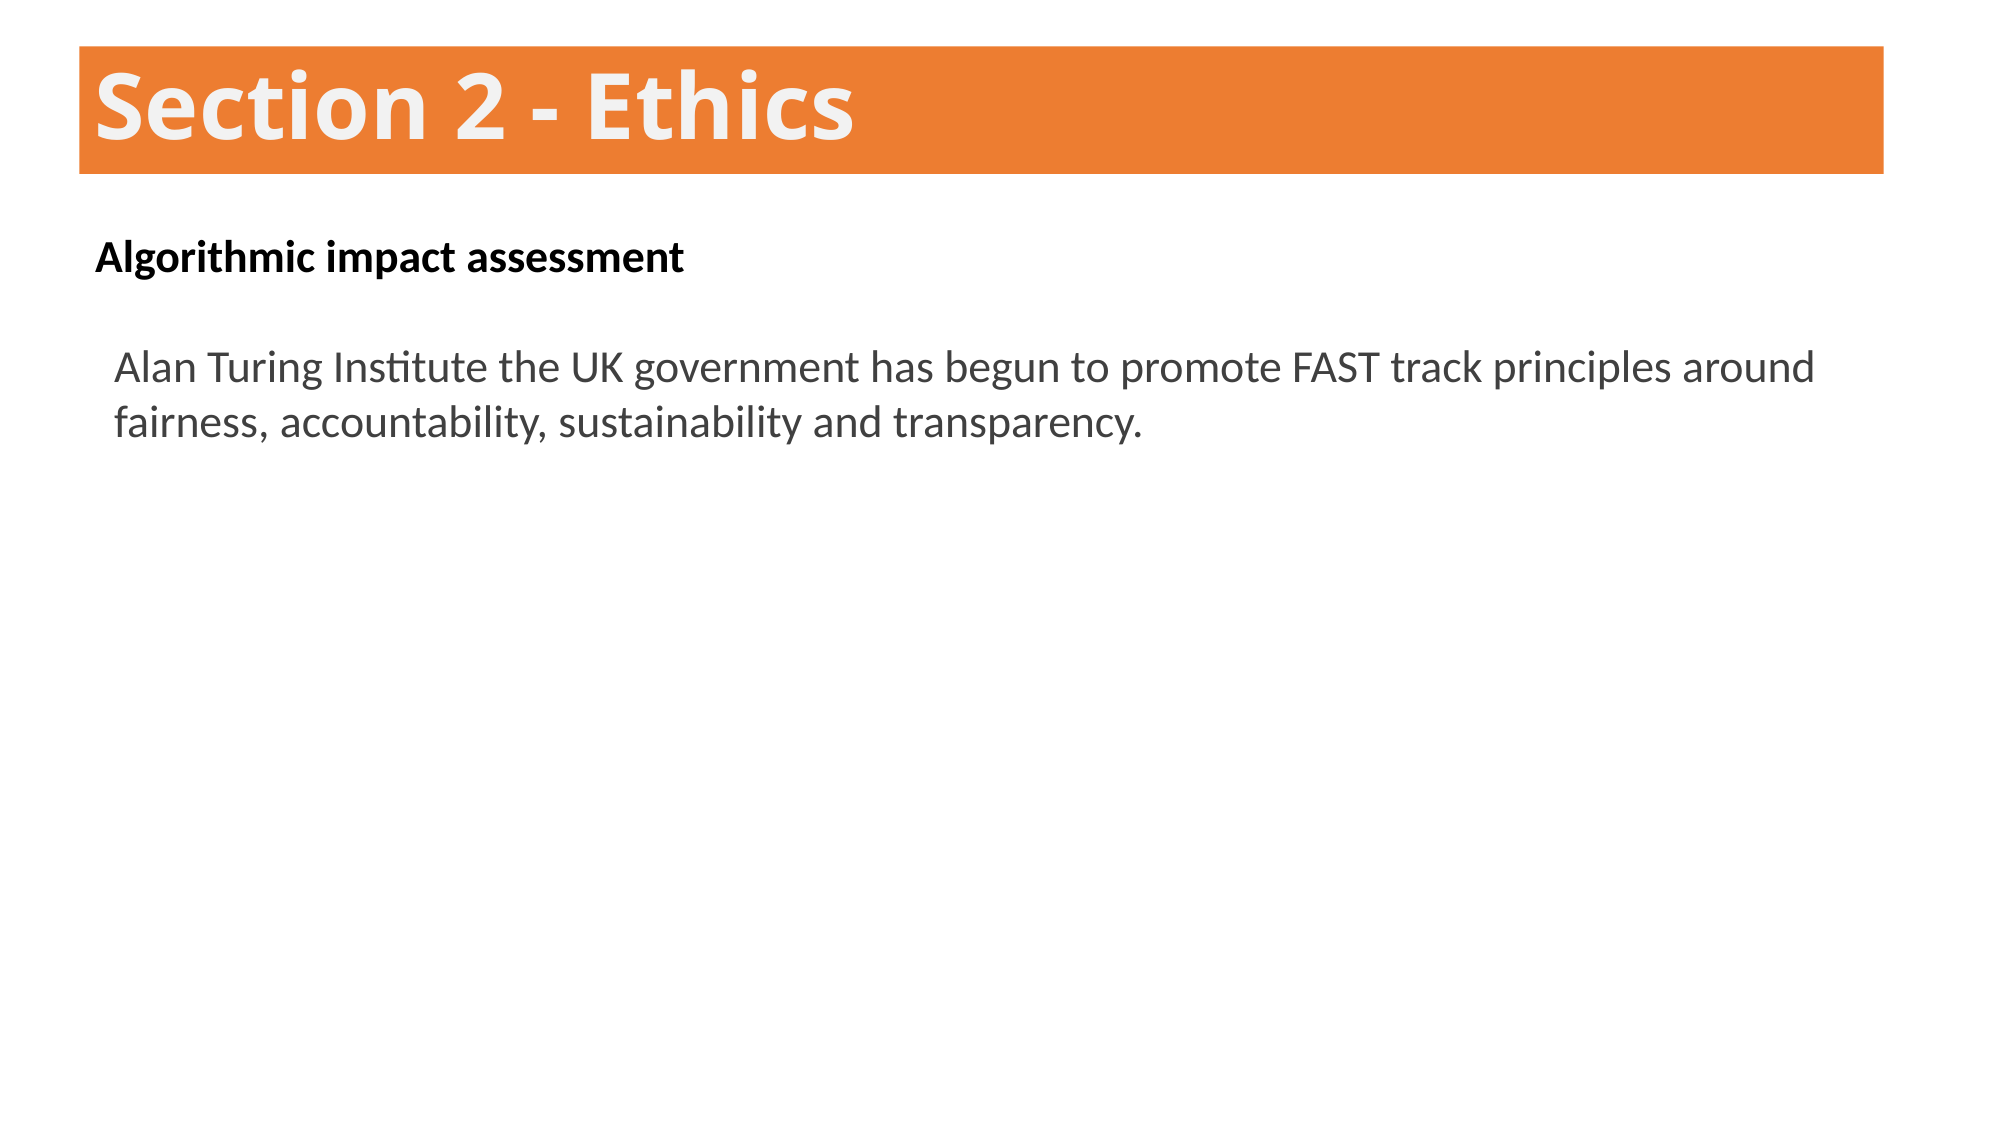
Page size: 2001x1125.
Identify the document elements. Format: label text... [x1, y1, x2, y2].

text_box Algorithmic impact assessment [80, 218, 866, 289]
text_box Section 2 - Ethics [79, 46, 1884, 174]
text_box Alan Turing Institute the UK government has begun to promote FAST track principles around fairness, accountability, sustainability and transparency. [99, 329, 1866, 435]
